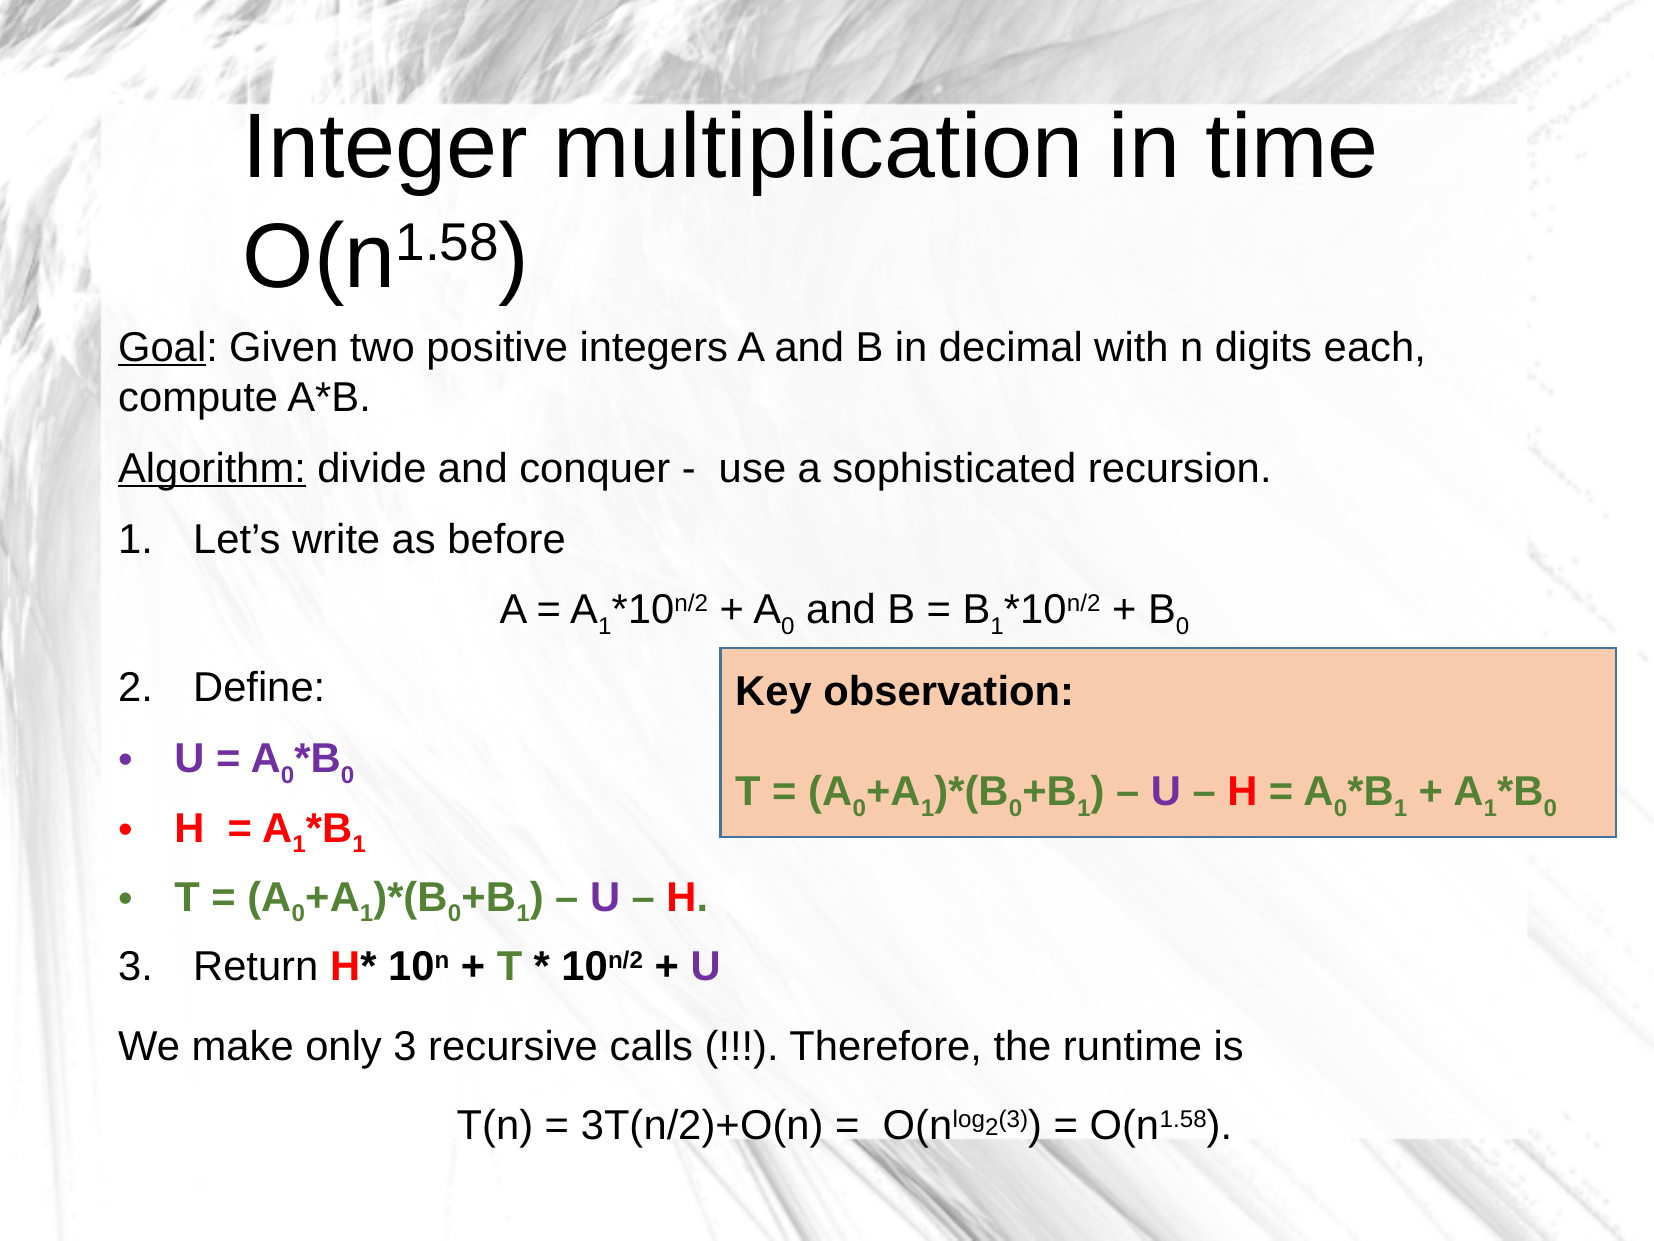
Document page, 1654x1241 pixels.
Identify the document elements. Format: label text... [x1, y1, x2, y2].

title Integer multiplication in time O(n1.58) [118, 112, 1506, 281]
list Goal: Given two positive integers A and B in decimal with n digits each, compute A*B. Algorithm: divide and conquer - use a sophisticated recursion. Let’s write as before A = A1*10n/2 + A0 and B = B1*10n/2 + B0 Define: U = A0*B0 H = A1*B1 T = (A0+A1)*(B0+B1) – U – H. Return H* 10n + T * 10n/2 + U We make only 3 recursive calls (!!!). Therefore, the runtime is T(n) = 3T(n/2)+O(n) = O(nlog2(3)) = O(n1.58). [118, 319, 1571, 1102]
picture [0, 0, 1654, 1241]
text_box Key observation: T = (A0+A1)*(B0+B1) – U – H = A0*B1 + A1*B0 [720, 647, 1617, 837]
